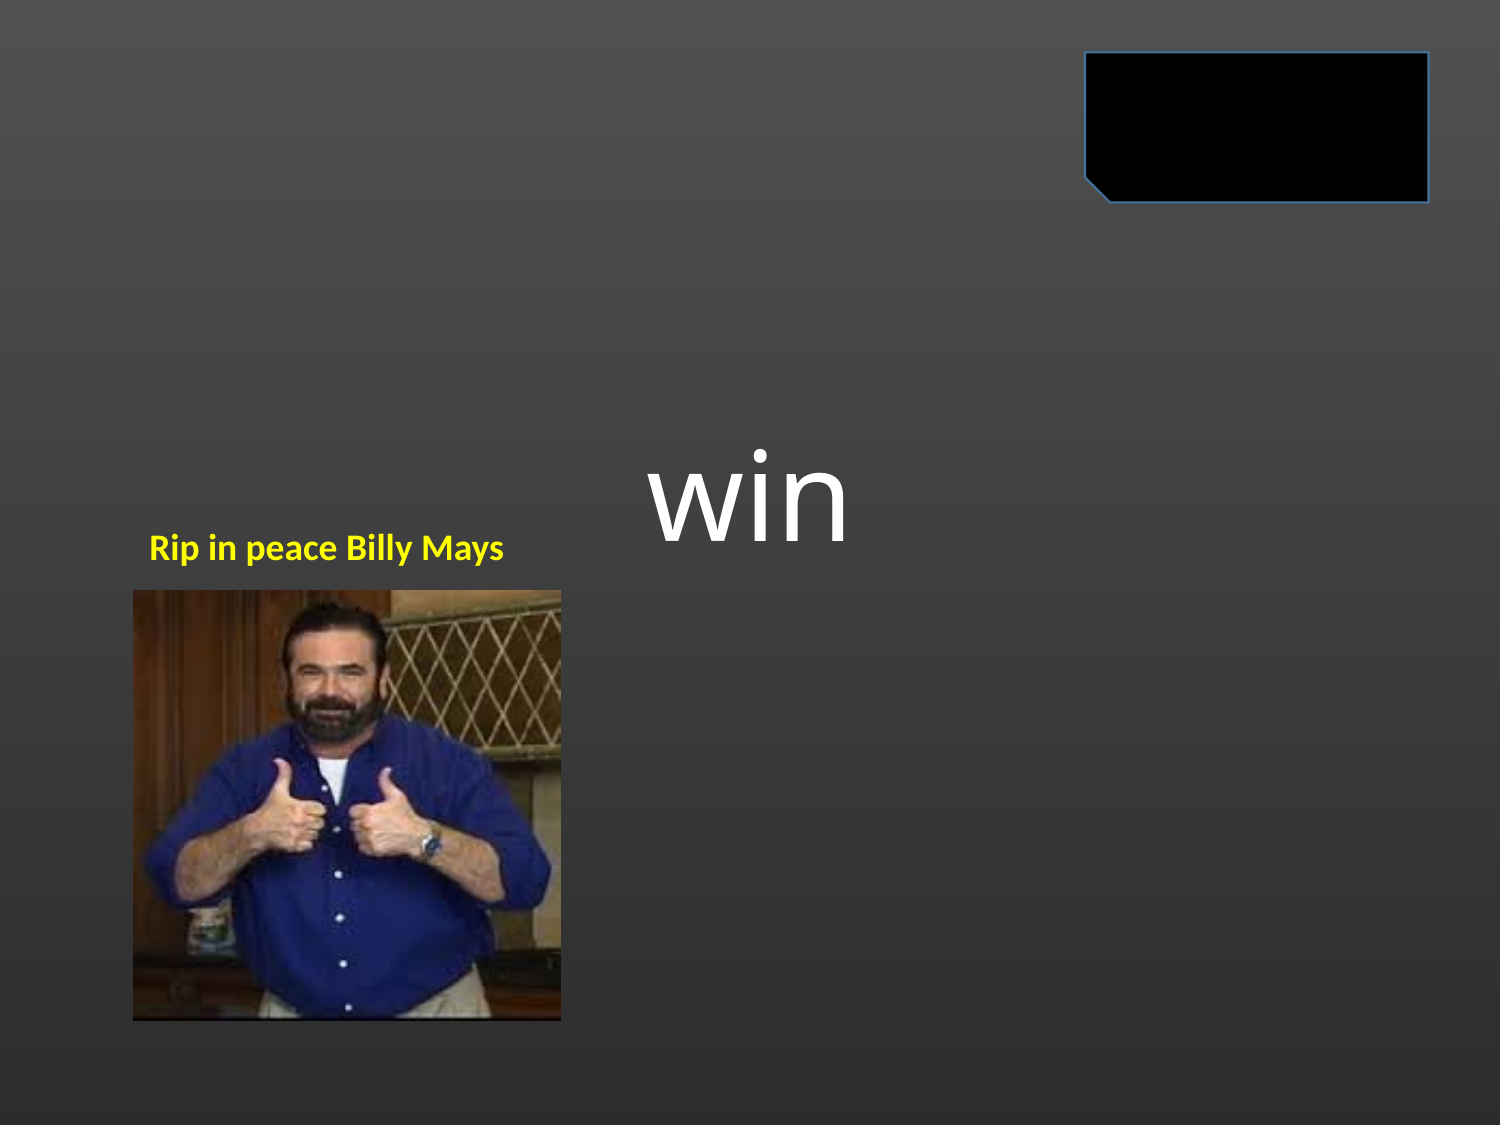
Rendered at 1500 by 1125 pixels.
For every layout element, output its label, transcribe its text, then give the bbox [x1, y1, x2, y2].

text_box [1083, 51, 1430, 204]
text_box Rip in peace Billy Mays [134, 515, 520, 575]
title win [112, 184, 1388, 576]
picture [133, 590, 561, 1021]
